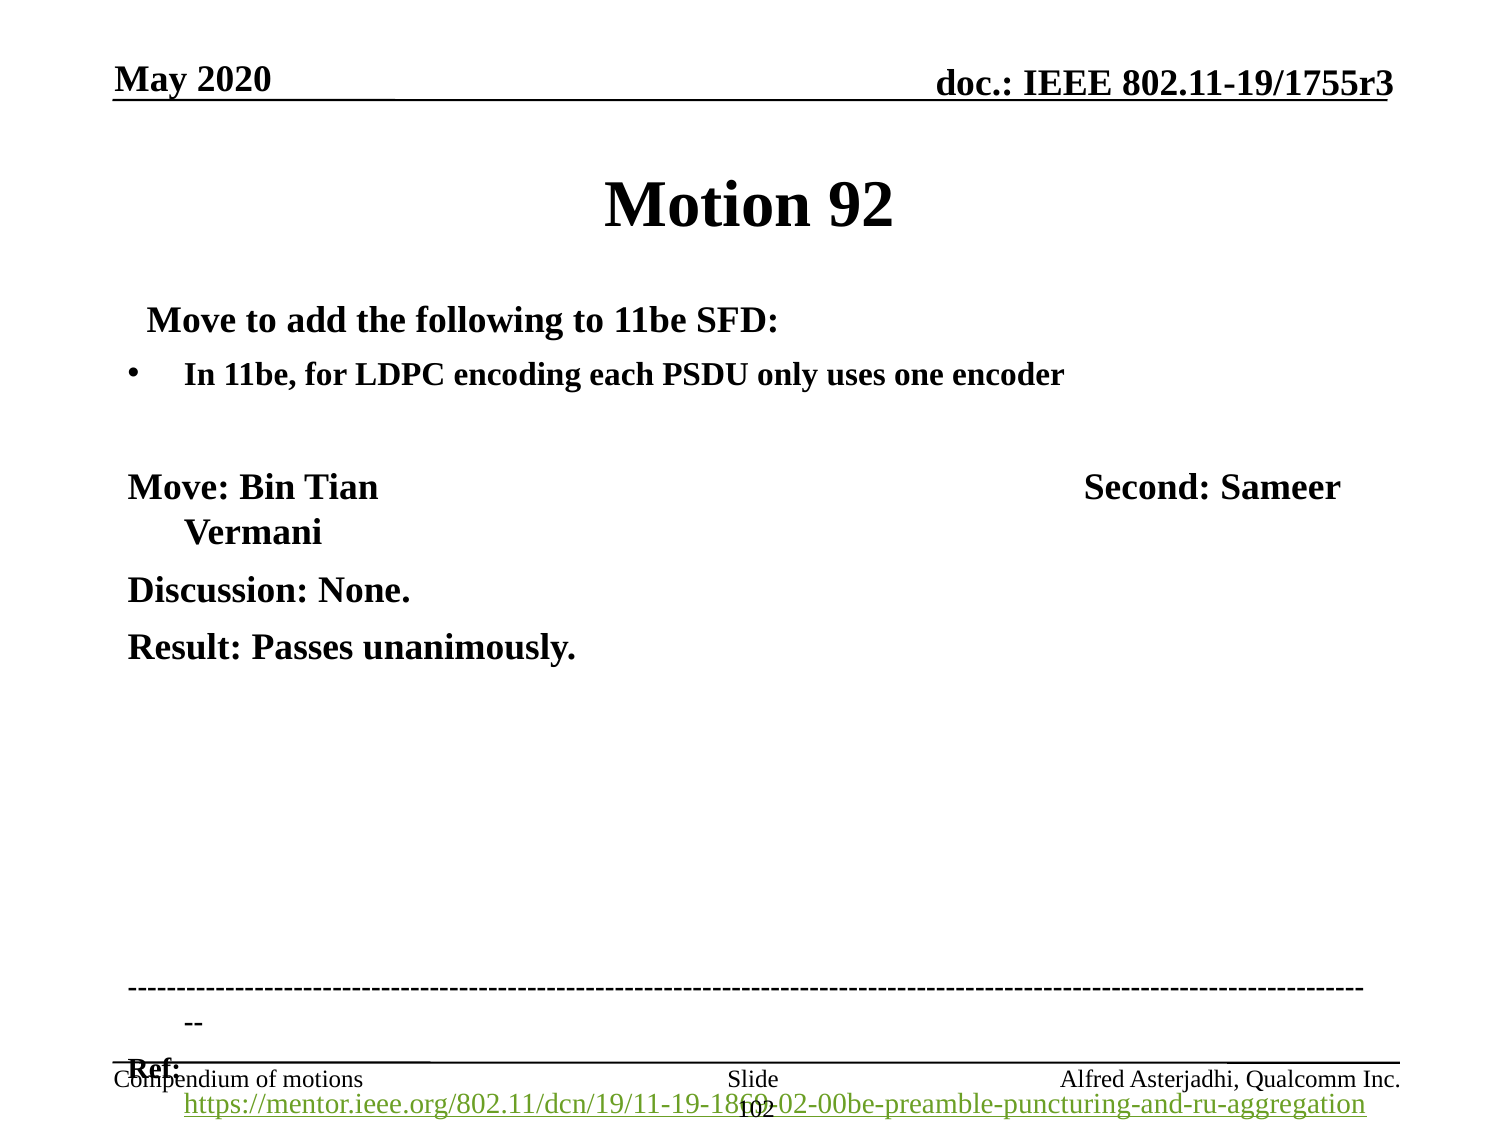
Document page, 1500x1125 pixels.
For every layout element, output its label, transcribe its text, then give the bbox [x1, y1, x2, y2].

slide_number Slide 102 [712, 1061, 800, 1123]
footer Alfred Asterjadhi, Qualcomm Inc. [878, 1061, 1402, 1093]
list Move to add the following to 11be SFD: In 11be, for LDPC encoding each PSDU only uses one encoder Move: Bin Tian Second: Sameer Vermani Discussion: None. Result: Passes unanimously. --------------------------------------------------------------------------------------------------------------------------------- Ref: https://mentor.ieee.org/802.11/dcn/19/11-19-1869-02-00be-preamble-puncturing-and-ru-aggregation.pptx [112, 286, 1388, 1071]
title Motion 92 [112, 112, 1388, 286]
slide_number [114, 54, 423, 100]
